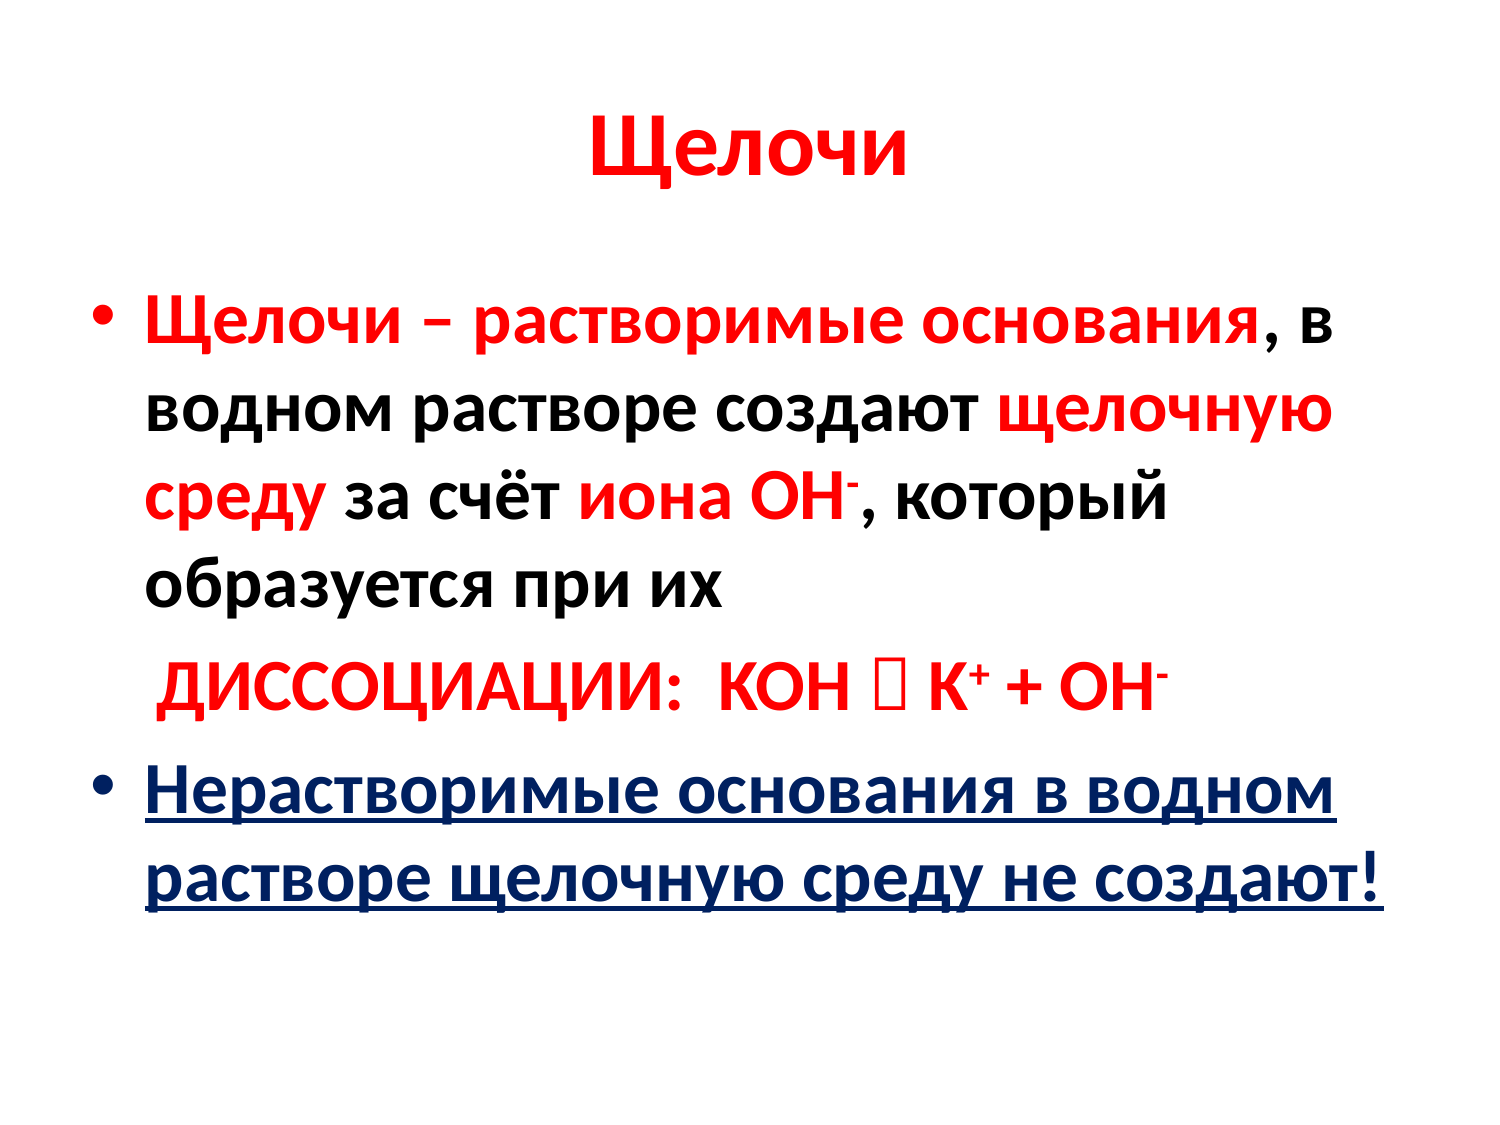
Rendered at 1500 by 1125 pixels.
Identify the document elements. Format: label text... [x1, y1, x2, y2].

list Щелочи – растворимые основания, в водном растворе создают щелочную среду за счёт иона ОН-, который образуется при их ДИССОЦИАЦИИ: KOH  K+ + OH- Нерастворимые основания в водном растворе щелочную среду не создают! [75, 262, 1425, 1005]
title Щелочи [75, 45, 1425, 233]
